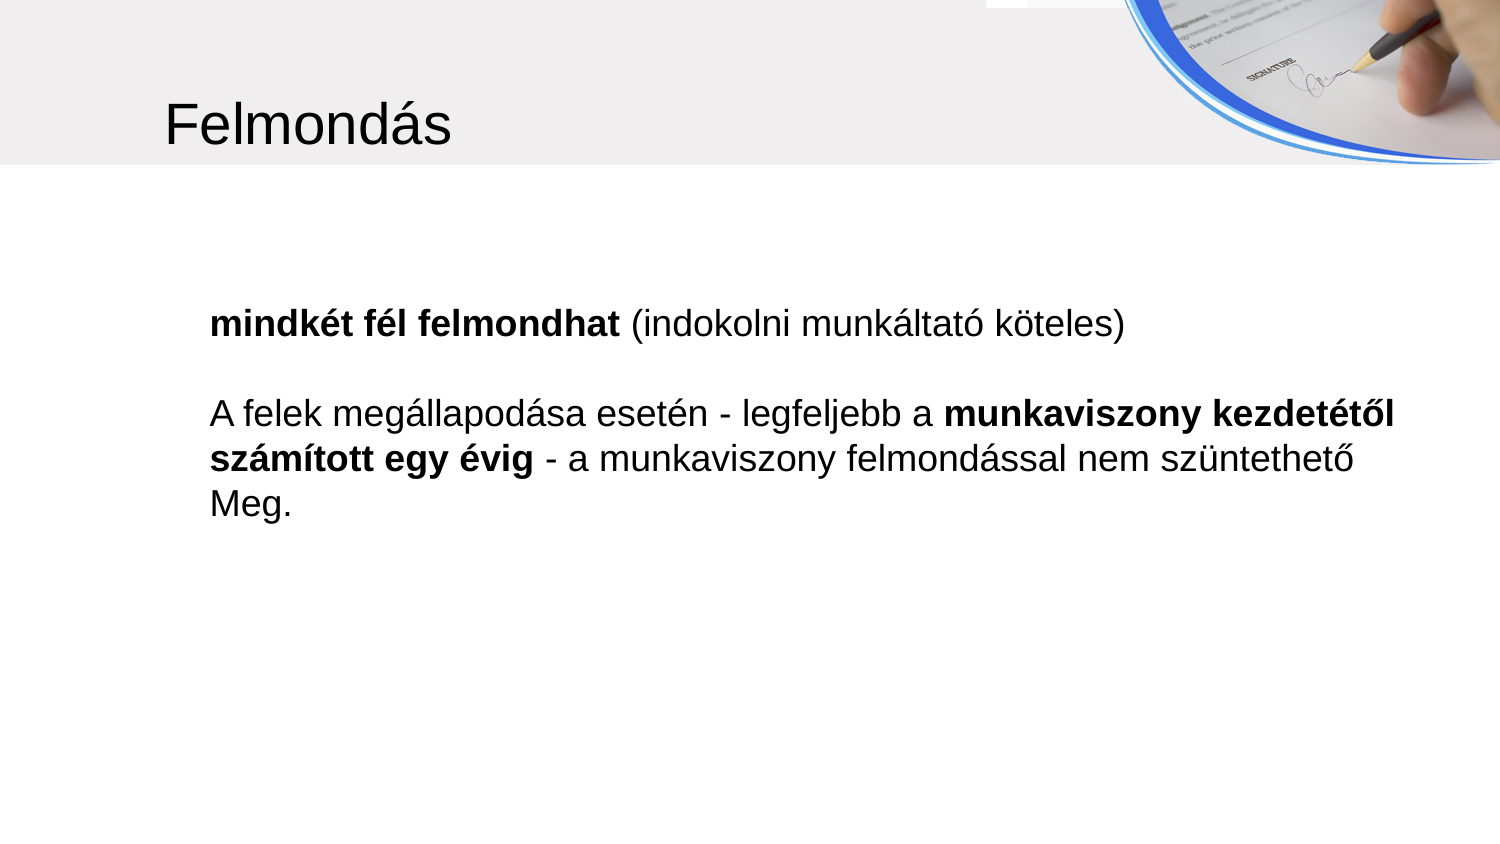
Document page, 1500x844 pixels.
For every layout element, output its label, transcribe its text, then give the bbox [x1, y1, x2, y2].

picture [0, 0, 1500, 844]
text_box mindkét fél felmondhat (indokolni munkáltató köteles) A felek megállapodása esetén - legfeljebb a munkaviszony kezdetétől számított egy évig - a munkaviszony felmondással nem szüntethető Meg. [194, 291, 1424, 577]
text_box Felmondás [149, 79, 468, 164]
